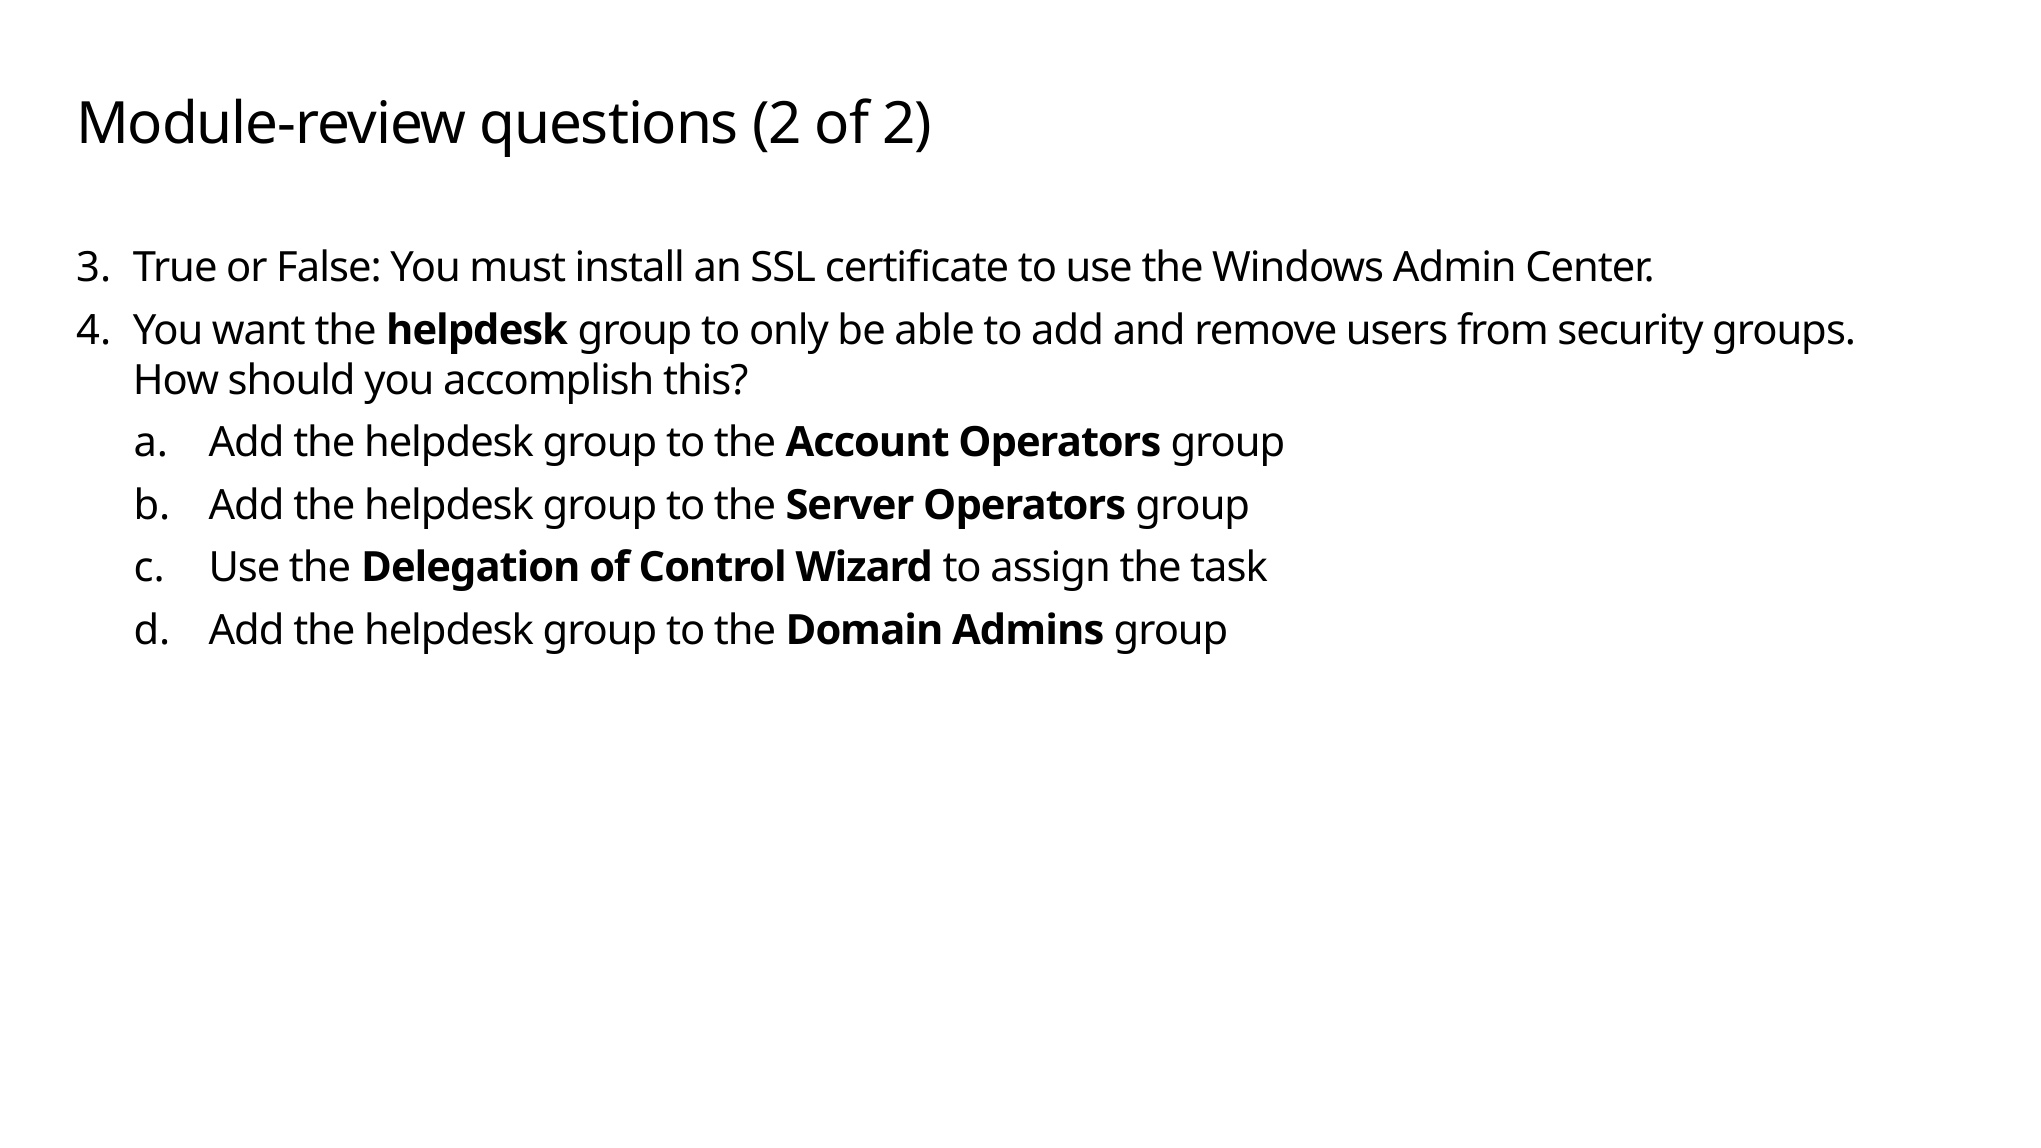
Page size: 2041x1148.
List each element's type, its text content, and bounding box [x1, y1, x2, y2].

list True or False: You must install an SSL certificate to use the Windows Admin Center. You want the helpdesk group to only be able to add and remove users from security groups. How should you accomplish this? Add the helpdesk group to the Account Operators group Add the helpdesk group to the Server Operators group Use the Delegation of Control Wizard to assign the task Add the helpdesk group to the Domain Admins group [76, 240, 1956, 1074]
title Module-review questions (2 of 2) [76, 93, 1968, 161]
